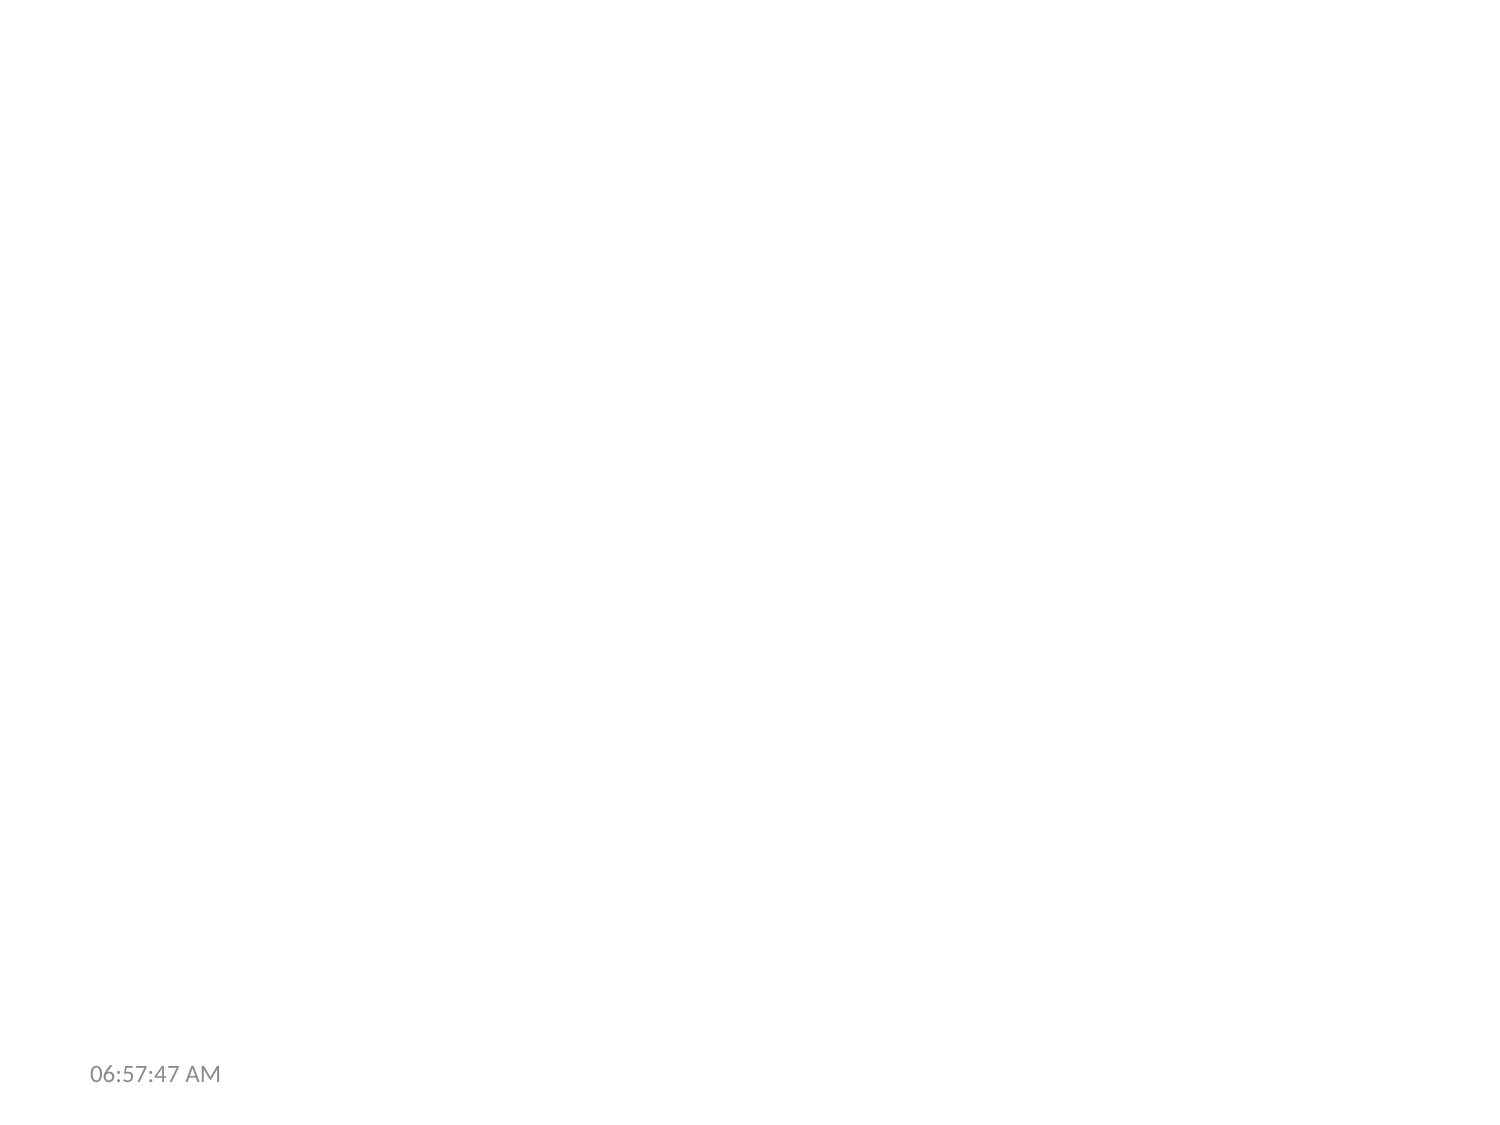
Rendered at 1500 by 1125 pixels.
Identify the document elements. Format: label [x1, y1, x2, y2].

slide_number [75, 1042, 425, 1103]
